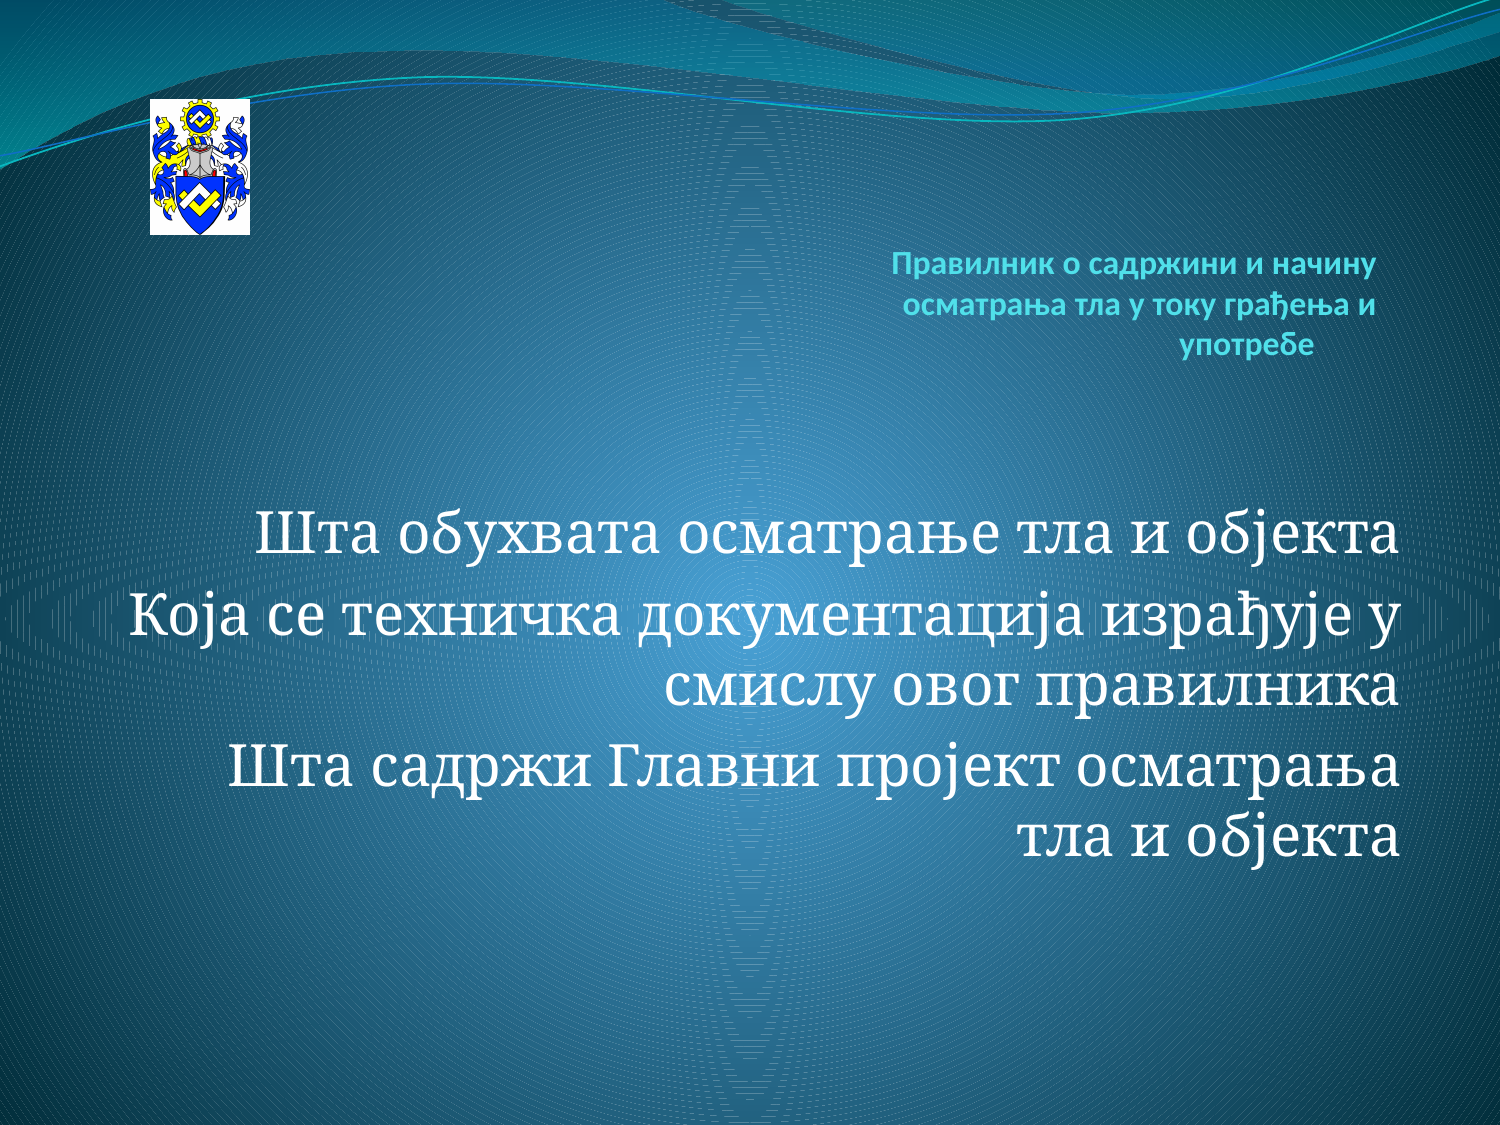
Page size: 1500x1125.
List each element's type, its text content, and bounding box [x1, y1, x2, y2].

title Правилник о садржини и начину осматрања тла у току грађења и употребе [112, 37, 1388, 363]
picture [149, 99, 251, 235]
subtitle Шта обухвата осматрање тла и објекта Која се техничка документација израђује у смислу овог правилника Шта садржи Главни пројект осматрања тла и објекта [125, 324, 1413, 1063]
